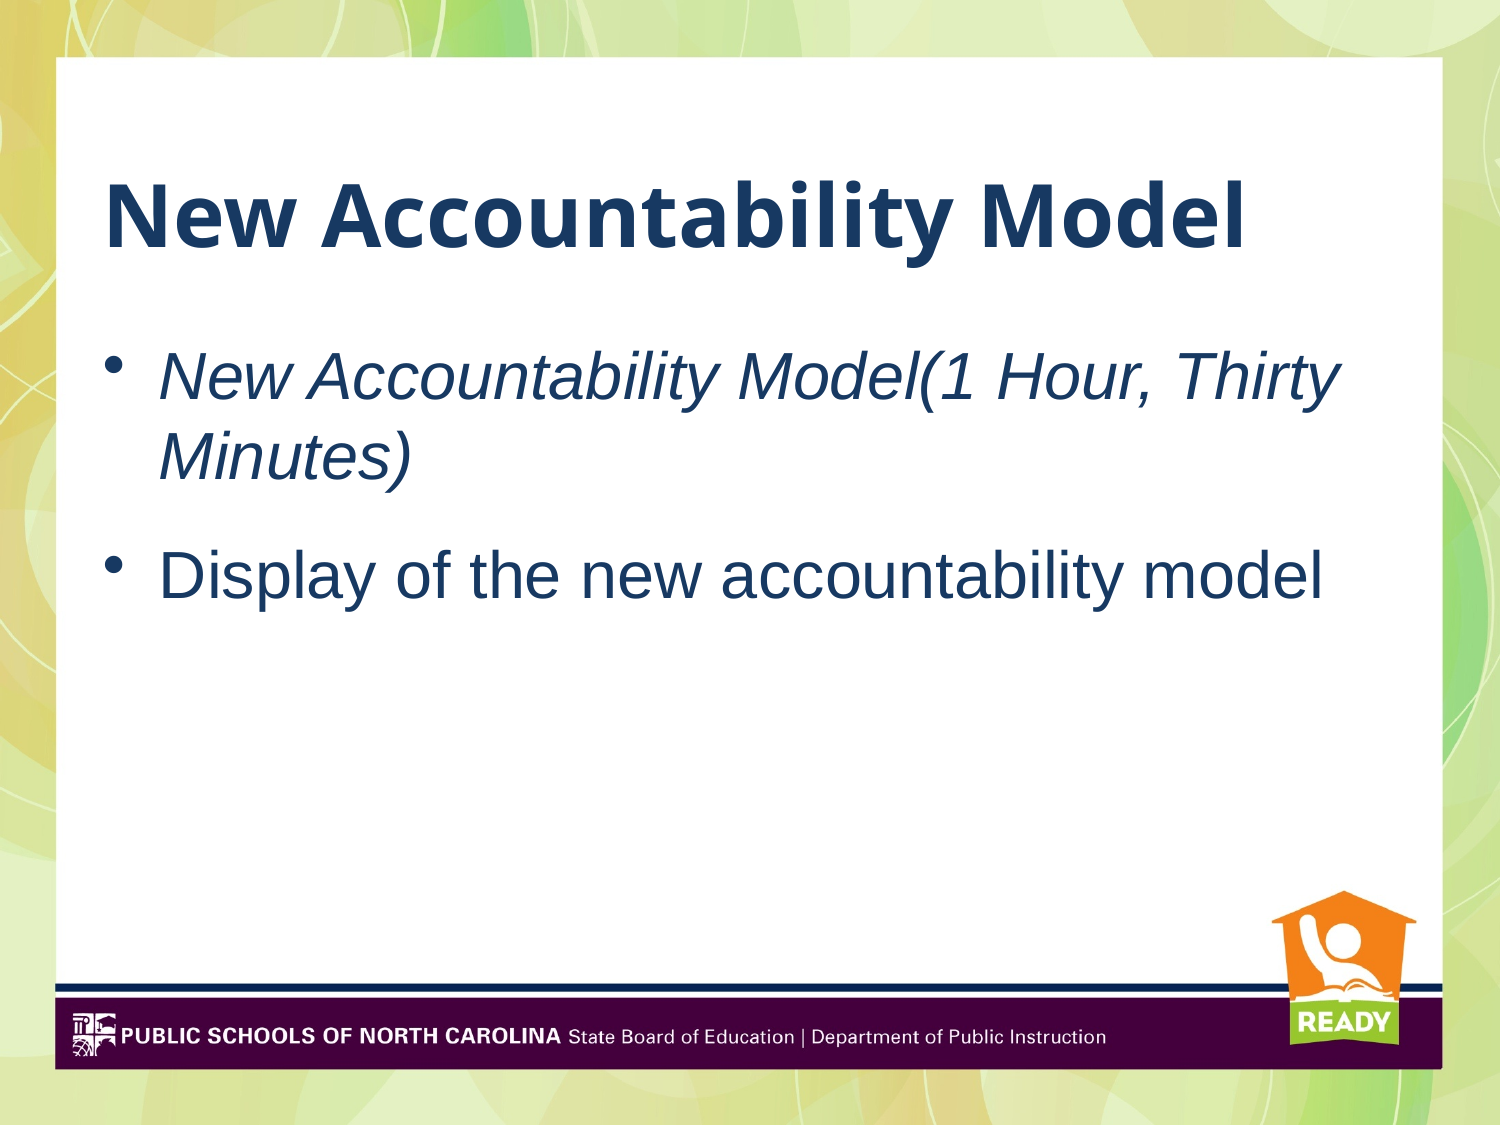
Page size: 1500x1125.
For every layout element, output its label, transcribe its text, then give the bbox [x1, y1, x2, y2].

list New Accountability Model(1 Hour, Thirty Minutes) Display of the new accountability model [87, 324, 1413, 950]
title New Accountability Model [87, 87, 1413, 324]
picture [0, 0, 1500, 1125]
